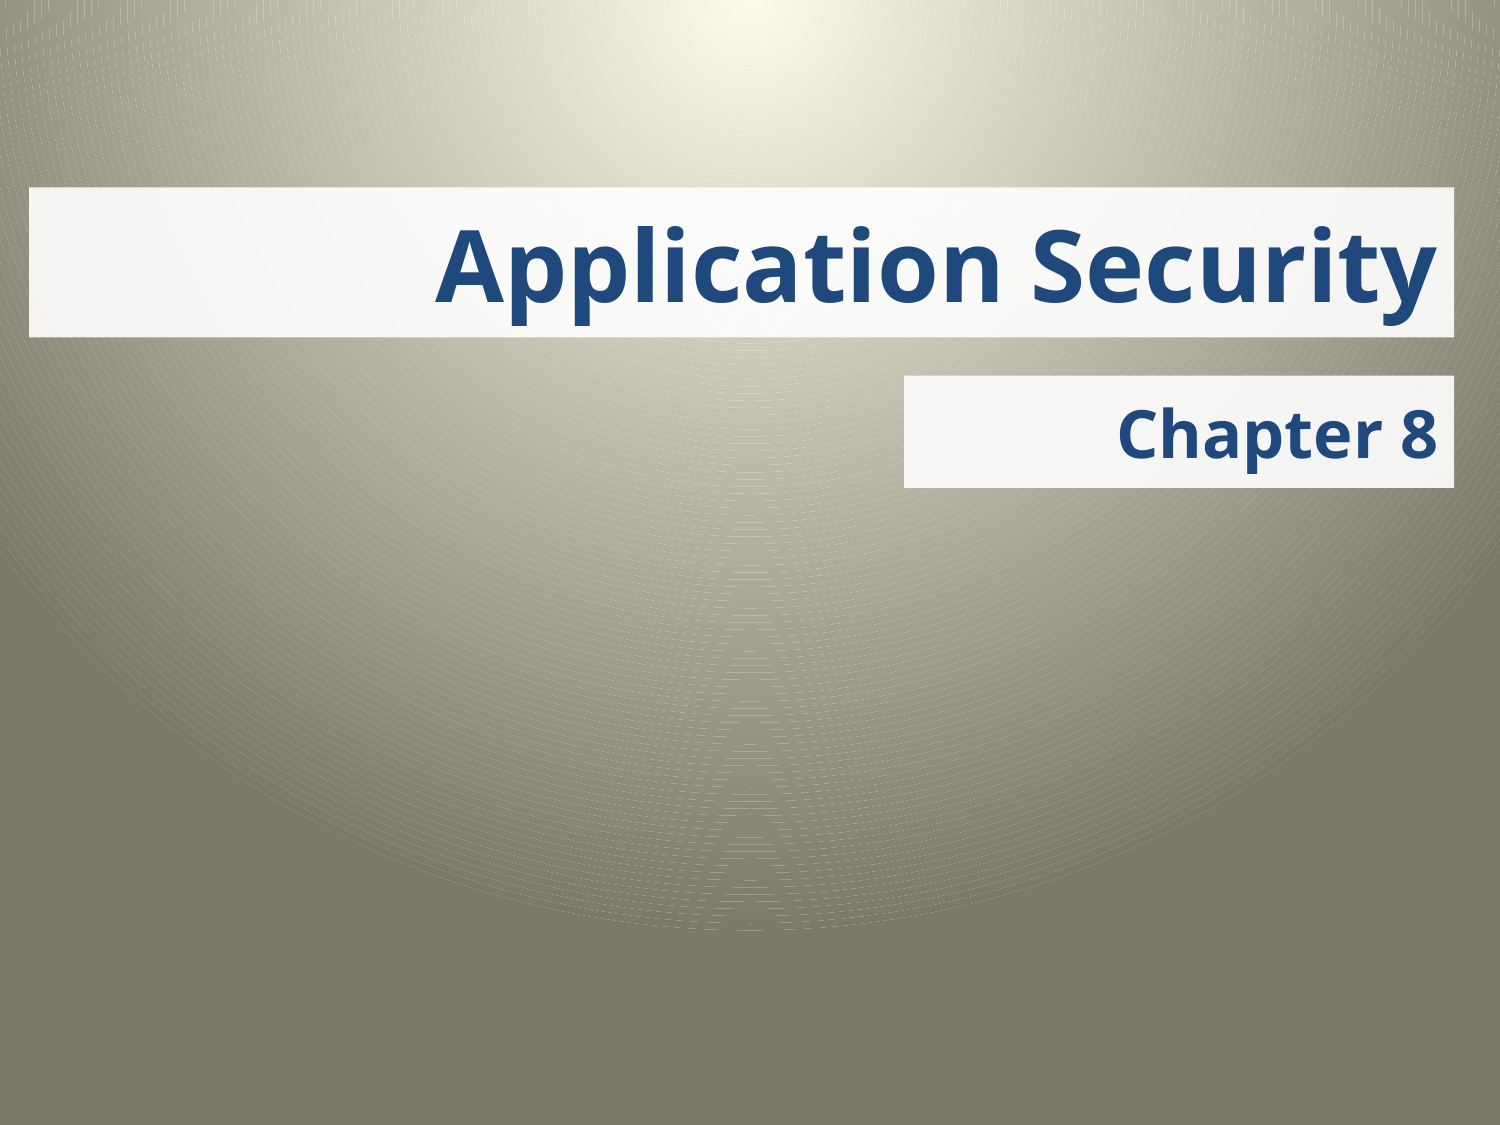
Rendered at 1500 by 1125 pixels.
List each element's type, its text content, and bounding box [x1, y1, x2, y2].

subtitle Chapter 8 [904, 375, 1455, 488]
title Application Security [29, 187, 1455, 338]
